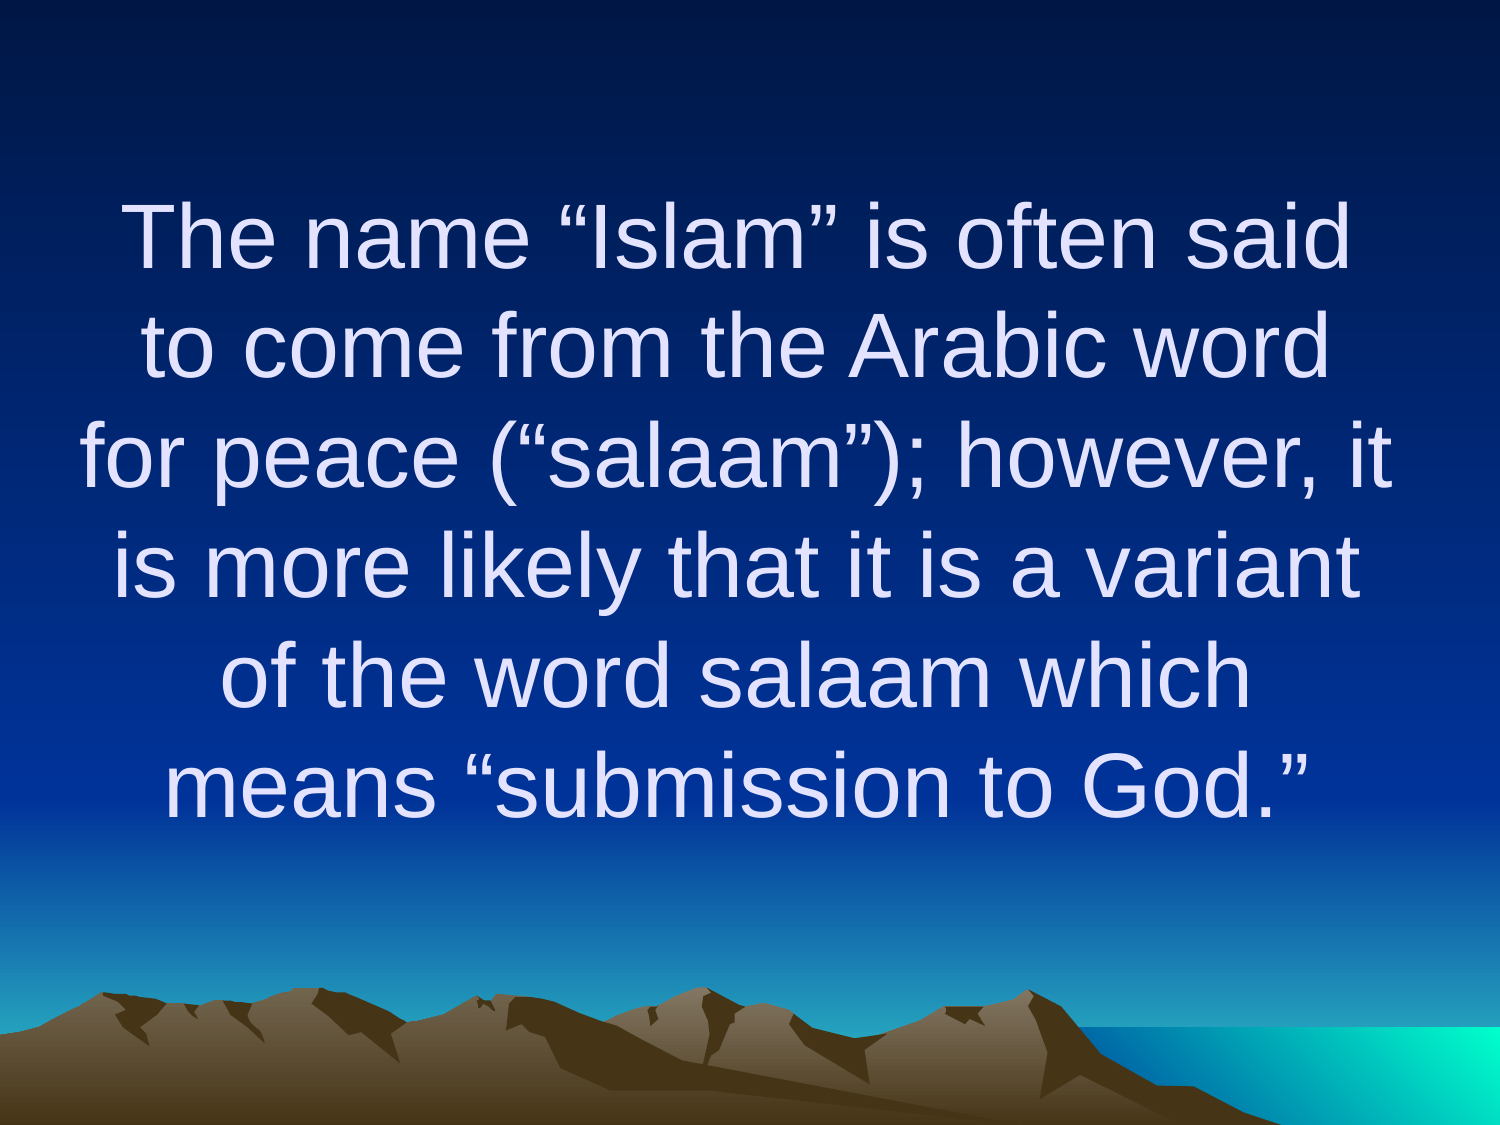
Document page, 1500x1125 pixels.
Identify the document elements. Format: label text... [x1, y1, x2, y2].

title The name “Islam” is often said to come from the Arabic word for peace (“salaam”); however, it is more likely that it is a variant of the word salaam which means “submission to God.” [62, 162, 1413, 851]
